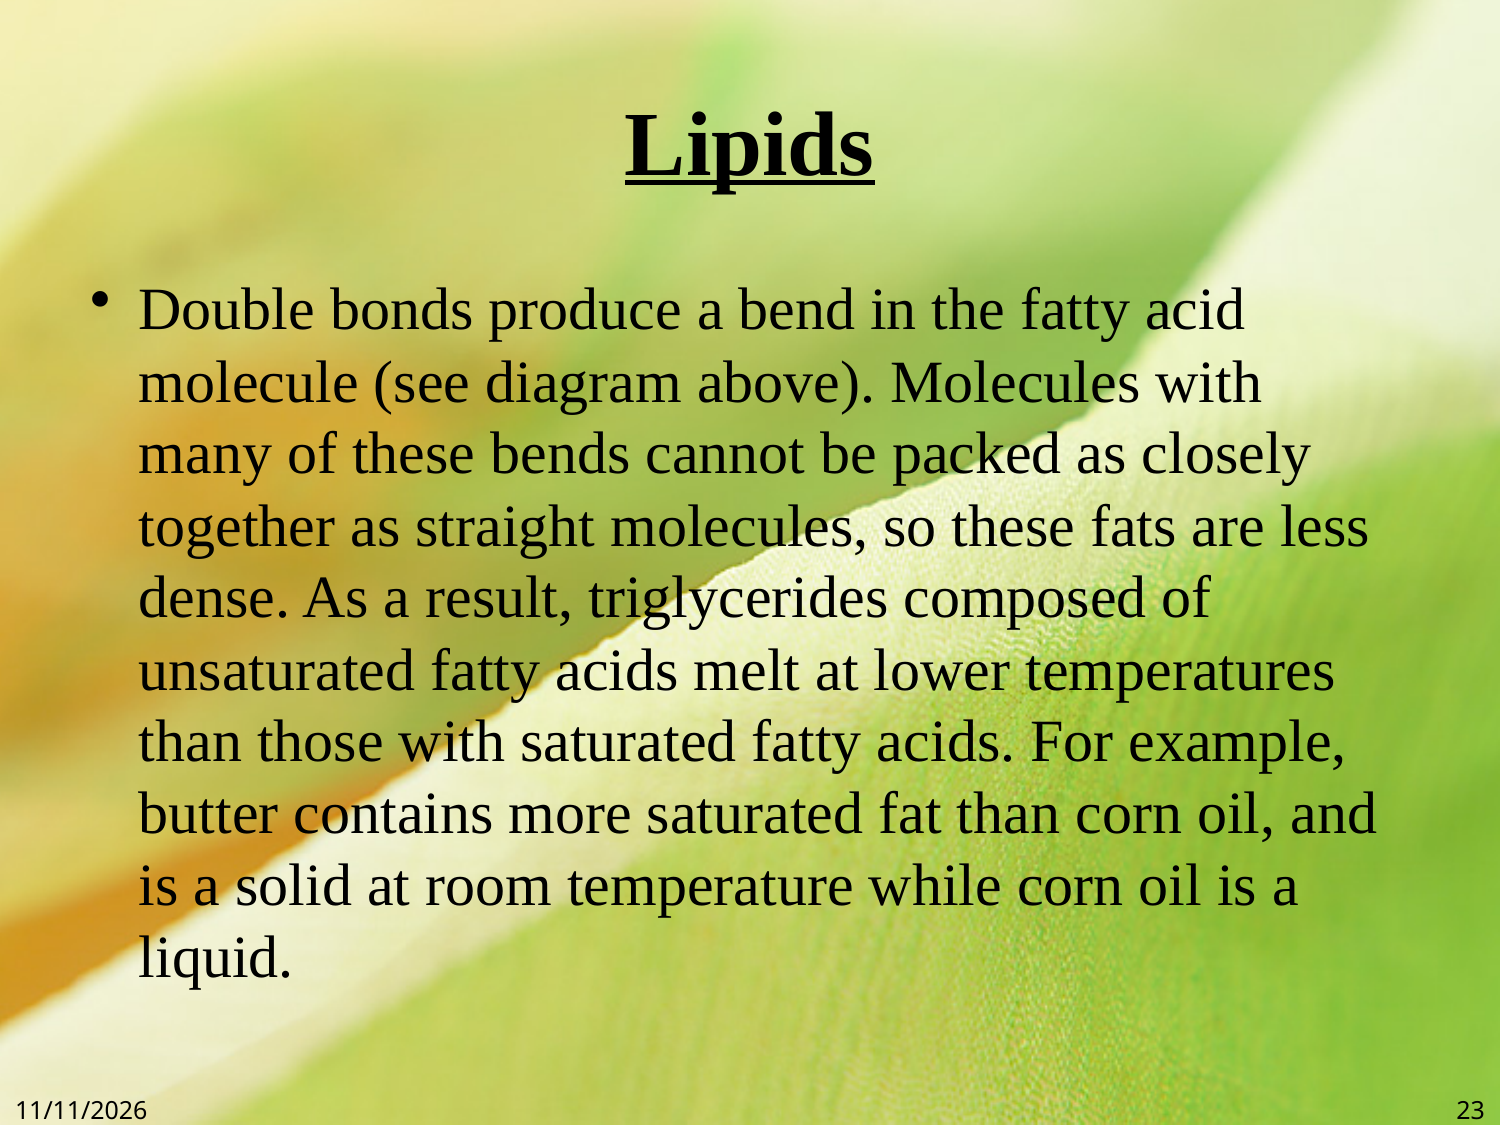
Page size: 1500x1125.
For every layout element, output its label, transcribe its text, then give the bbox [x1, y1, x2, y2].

slide_number 23 [1324, 1087, 1500, 1125]
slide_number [0, 1087, 351, 1125]
picture [0, 0, 1500, 1125]
list Double bonds produce a bend in the fatty acid molecule (see diagram above). Molecules with many of these bends cannot be packed as closely together as straight molecules, so these fats are less dense. As a result, triglycerides composed of unsaturated fatty acids melt at lower temperatures than those with saturated fatty acids. For example, butter contains more saturated fat than corn oil, and is a solid at room temperature while corn oil is a liquid. [74, 262, 1426, 1006]
title Lipids [74, 44, 1426, 233]
